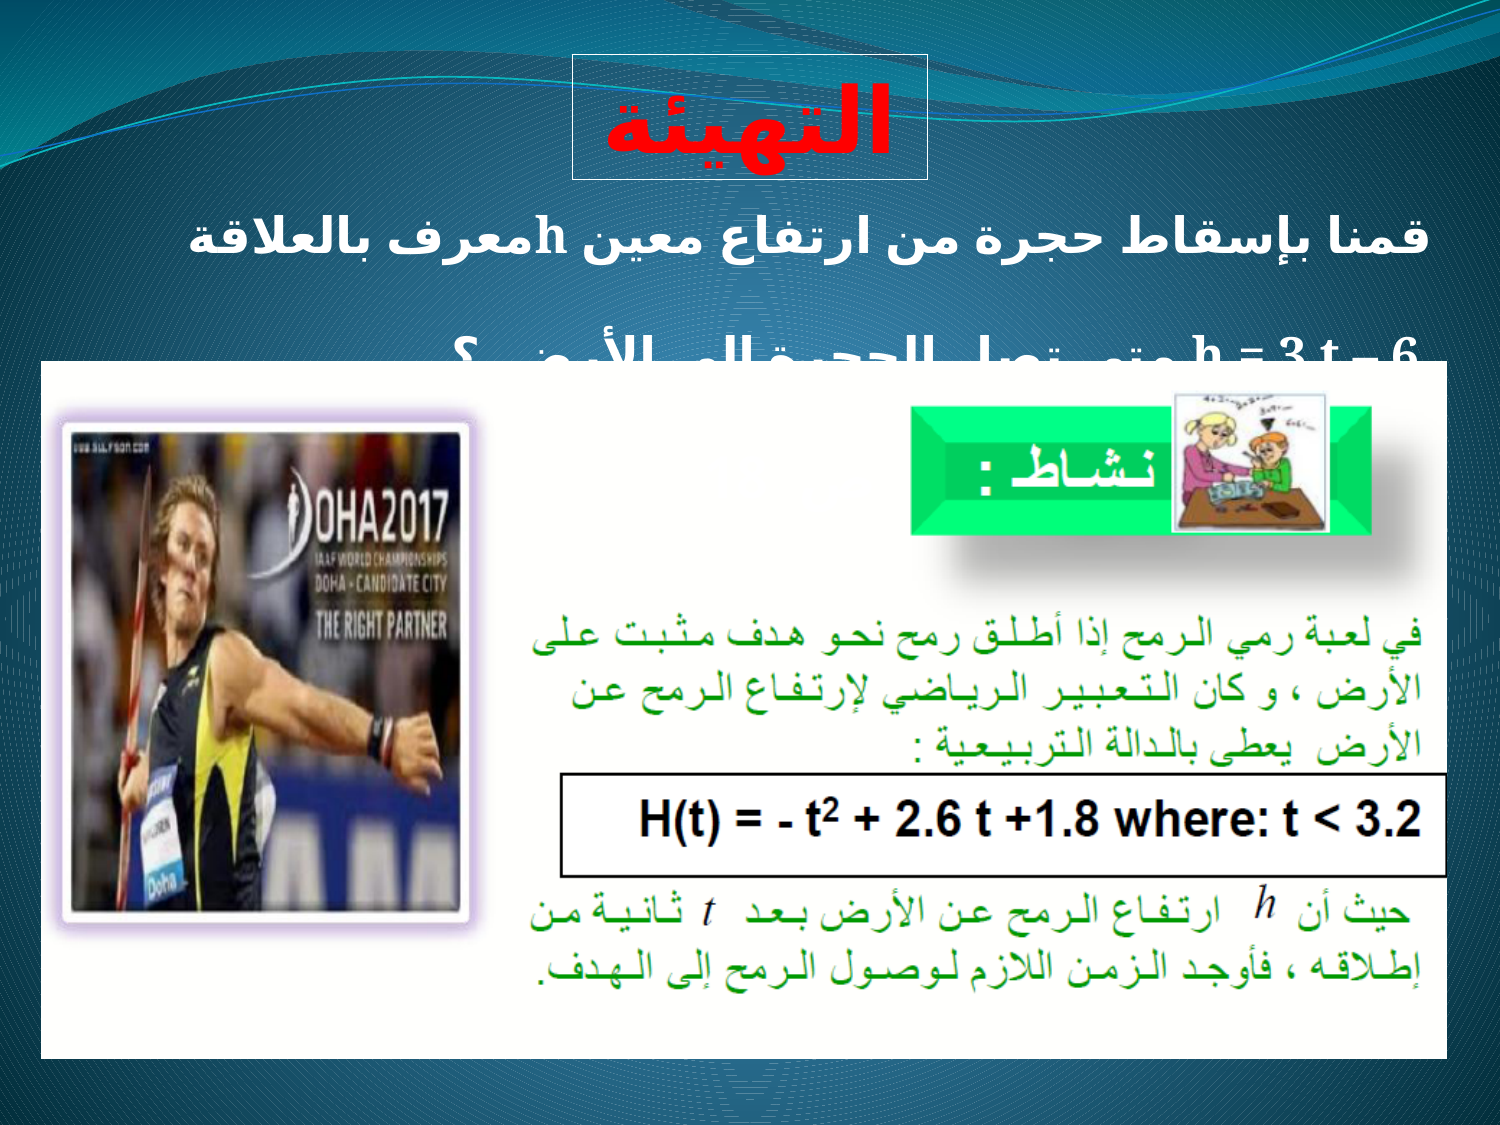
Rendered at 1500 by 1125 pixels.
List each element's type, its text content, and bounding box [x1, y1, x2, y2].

picture [41, 361, 1448, 1059]
text_box قمنا بإسقاط حجرة من ارتفاع معين hمعرف بالعلاقة h = 3 t – 6 متى تصل الحجرة الى الأرض ؟ [147, 196, 1447, 361]
text_box التهيئة [572, 54, 928, 180]
